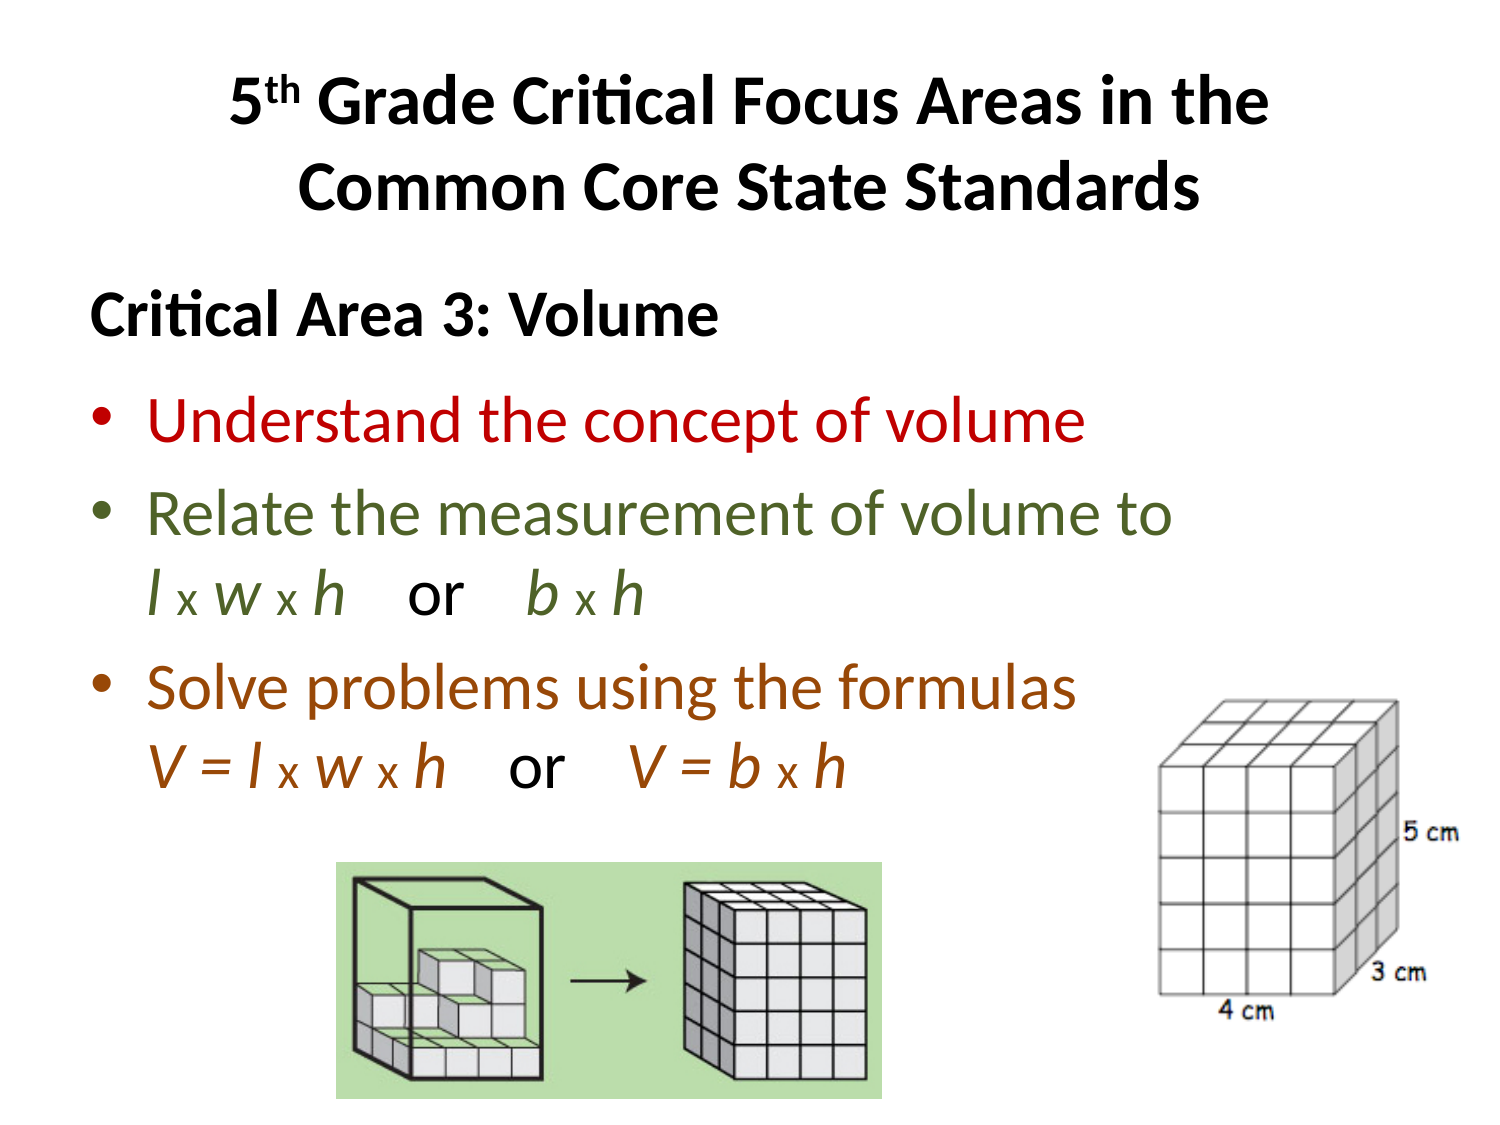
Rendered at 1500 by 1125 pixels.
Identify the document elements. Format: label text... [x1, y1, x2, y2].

picture [336, 862, 883, 1099]
title 5th Grade Critical Focus Areas in the Common Core State Standards [75, 45, 1425, 233]
list Critical Area 3: Volume Understand the concept of volume Relate the measurement of volume to l x w x h or b x h Solve problems using the formulas V = l x w x h or V = b x h [75, 262, 1425, 1005]
picture [1142, 683, 1475, 1042]
